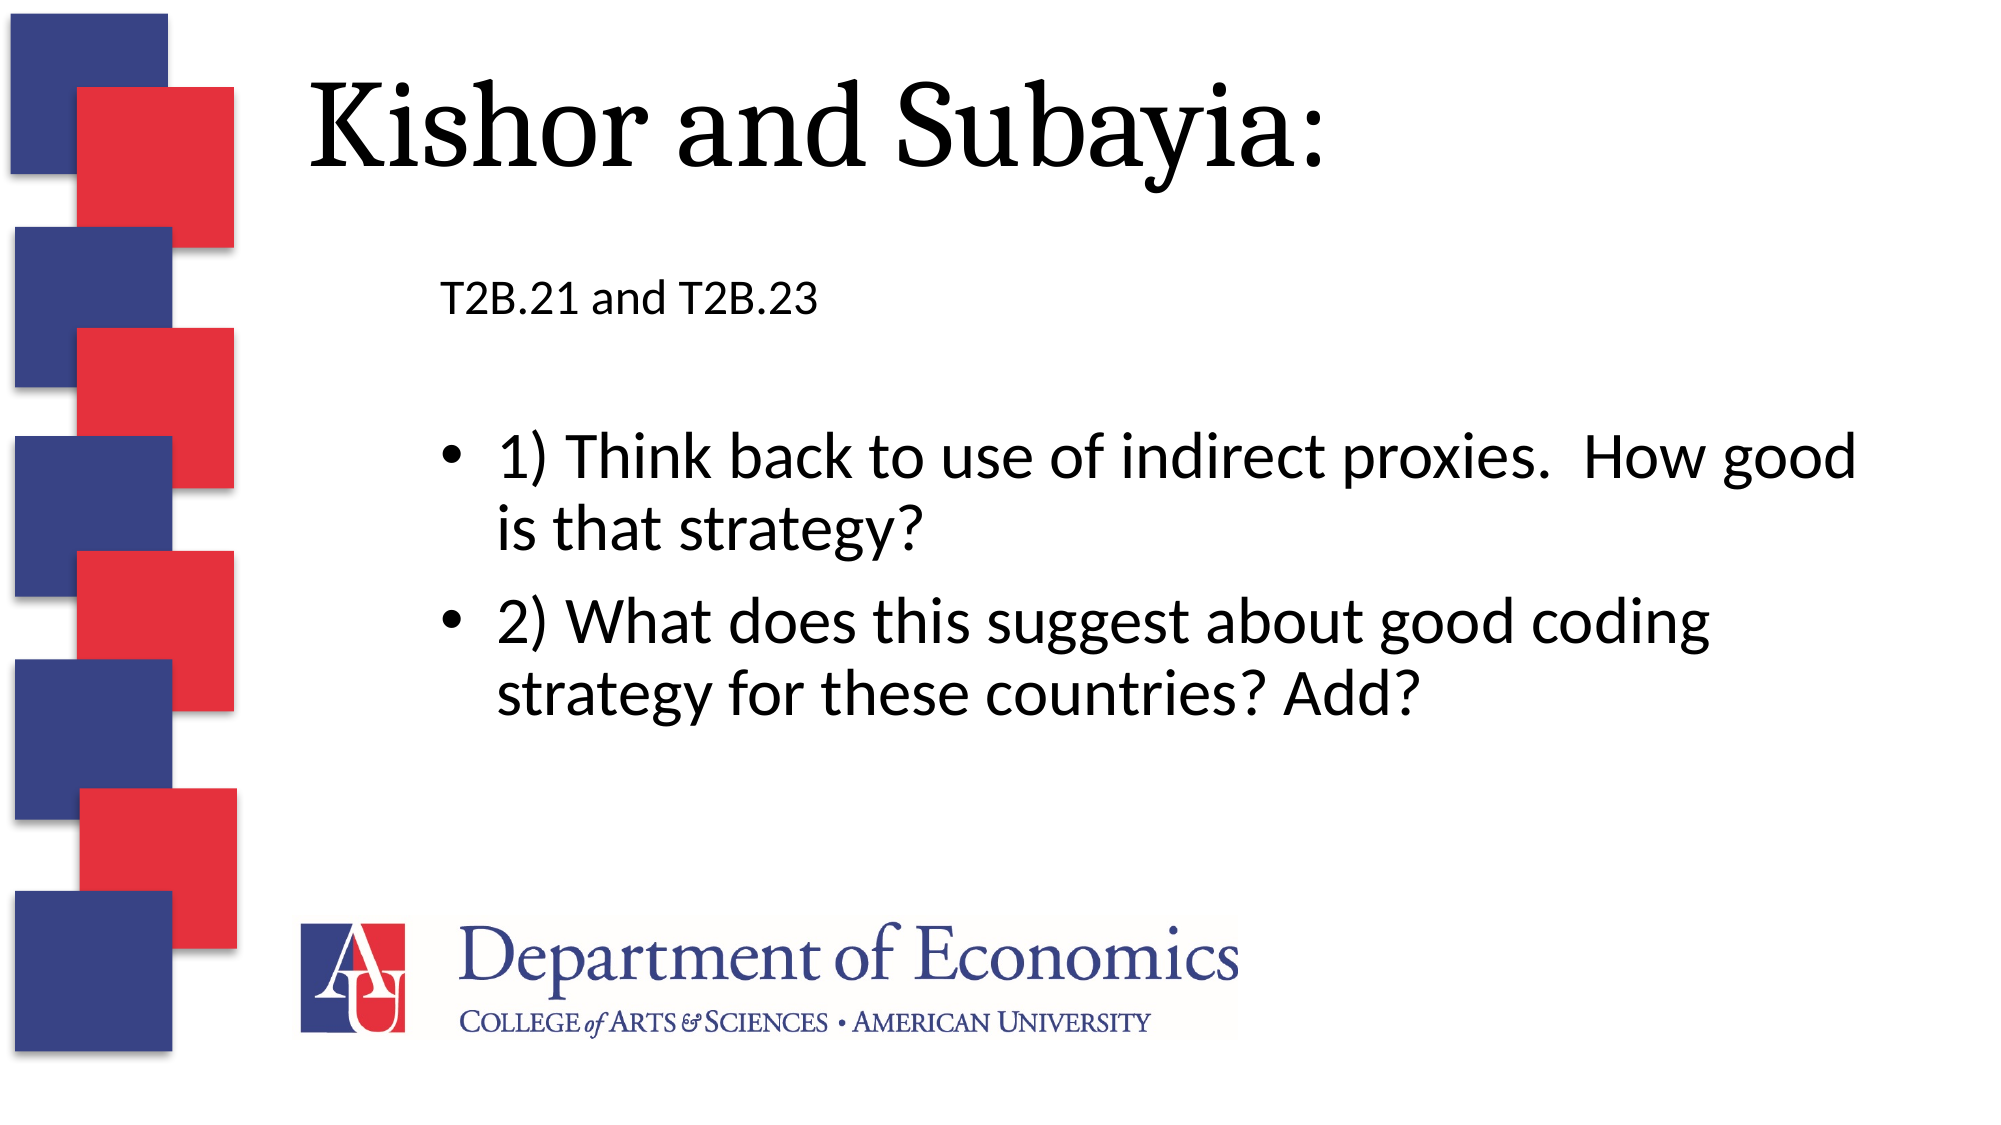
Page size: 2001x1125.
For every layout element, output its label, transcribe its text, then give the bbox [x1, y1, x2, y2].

text_box T2B.21 and T2B.23 1) Think back to use of indirect proxies. How good is that strategy? 2) What does this suggest about good coding strategy for these countries? Add? [424, 263, 1924, 916]
text_box [76, 327, 235, 489]
text_box [79, 787, 238, 950]
text_box [10, 13, 169, 175]
text_box [14, 658, 173, 821]
text_box [76, 550, 235, 712]
text_box [14, 435, 173, 598]
text_box [14, 890, 173, 1052]
picture [292, 915, 1238, 1040]
text_box [14, 226, 173, 388]
text_box [76, 86, 235, 249]
text_box Kishor and Subayia: [292, 46, 1924, 202]
